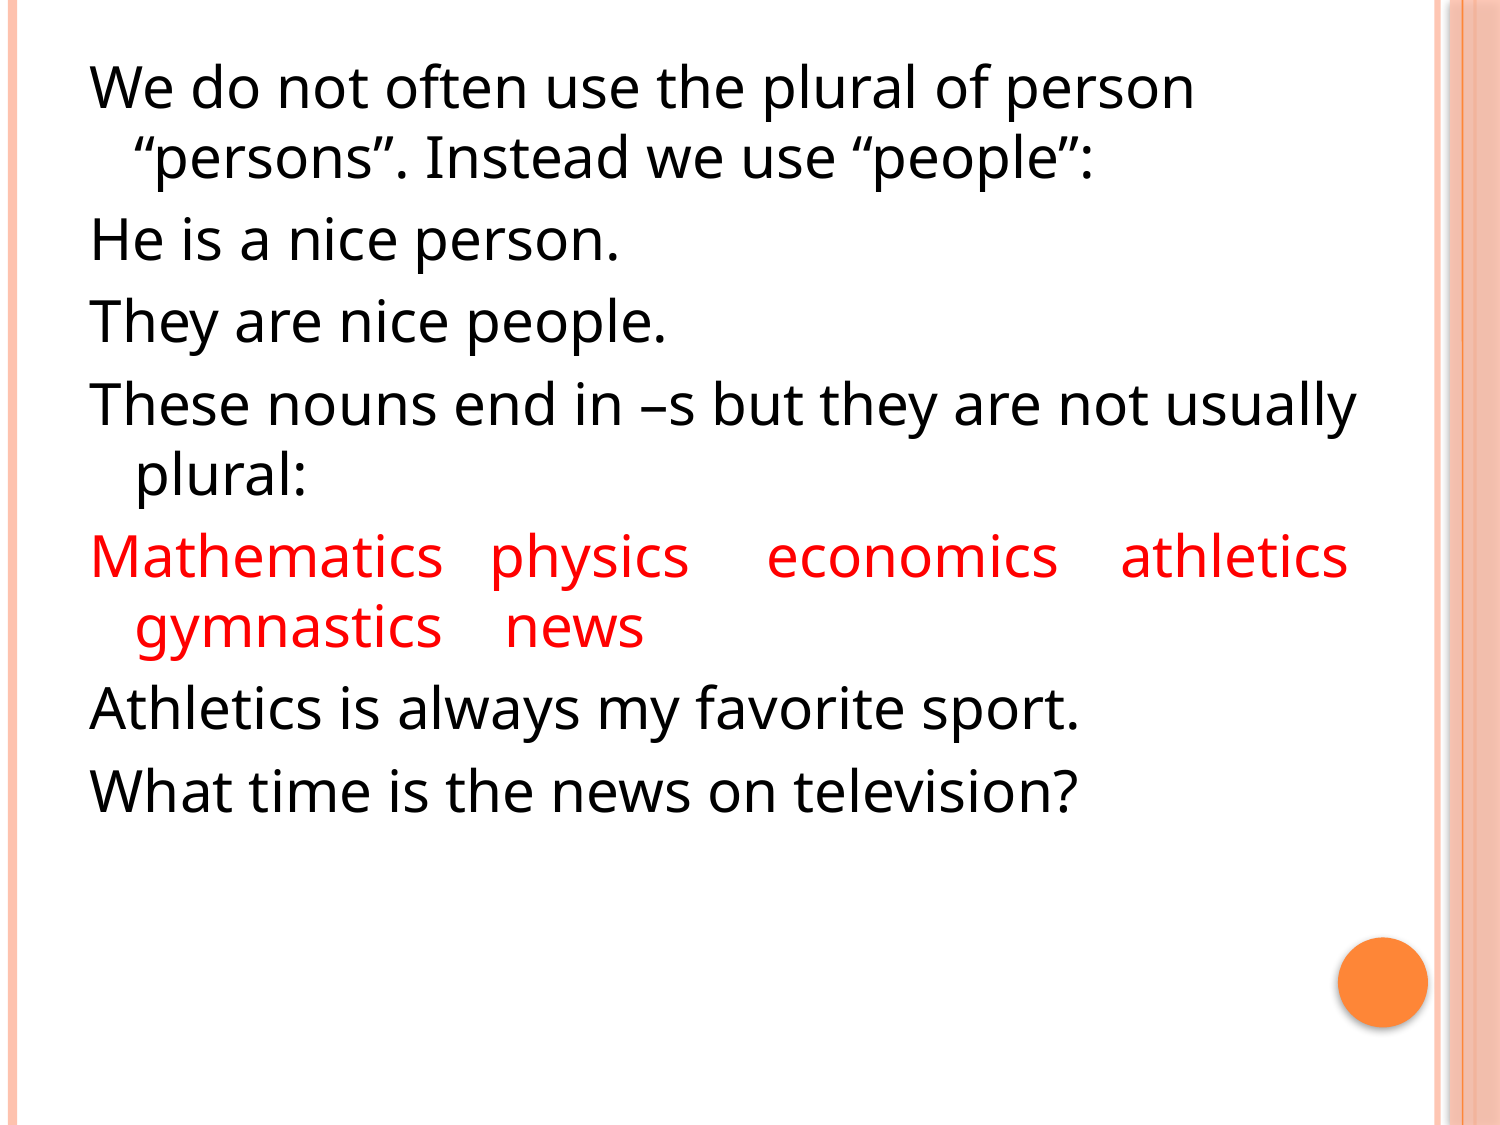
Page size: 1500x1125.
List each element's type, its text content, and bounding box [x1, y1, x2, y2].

list We do not often use the plural of person “persons”. Instead we use “people”: He is a nice person. They are nice people. These nouns end in –s but they are not usually plural: Mathematics physics economics athletics gymnastics news Athletics is always my favorite sport. What time is the news on television? [75, 42, 1425, 1005]
